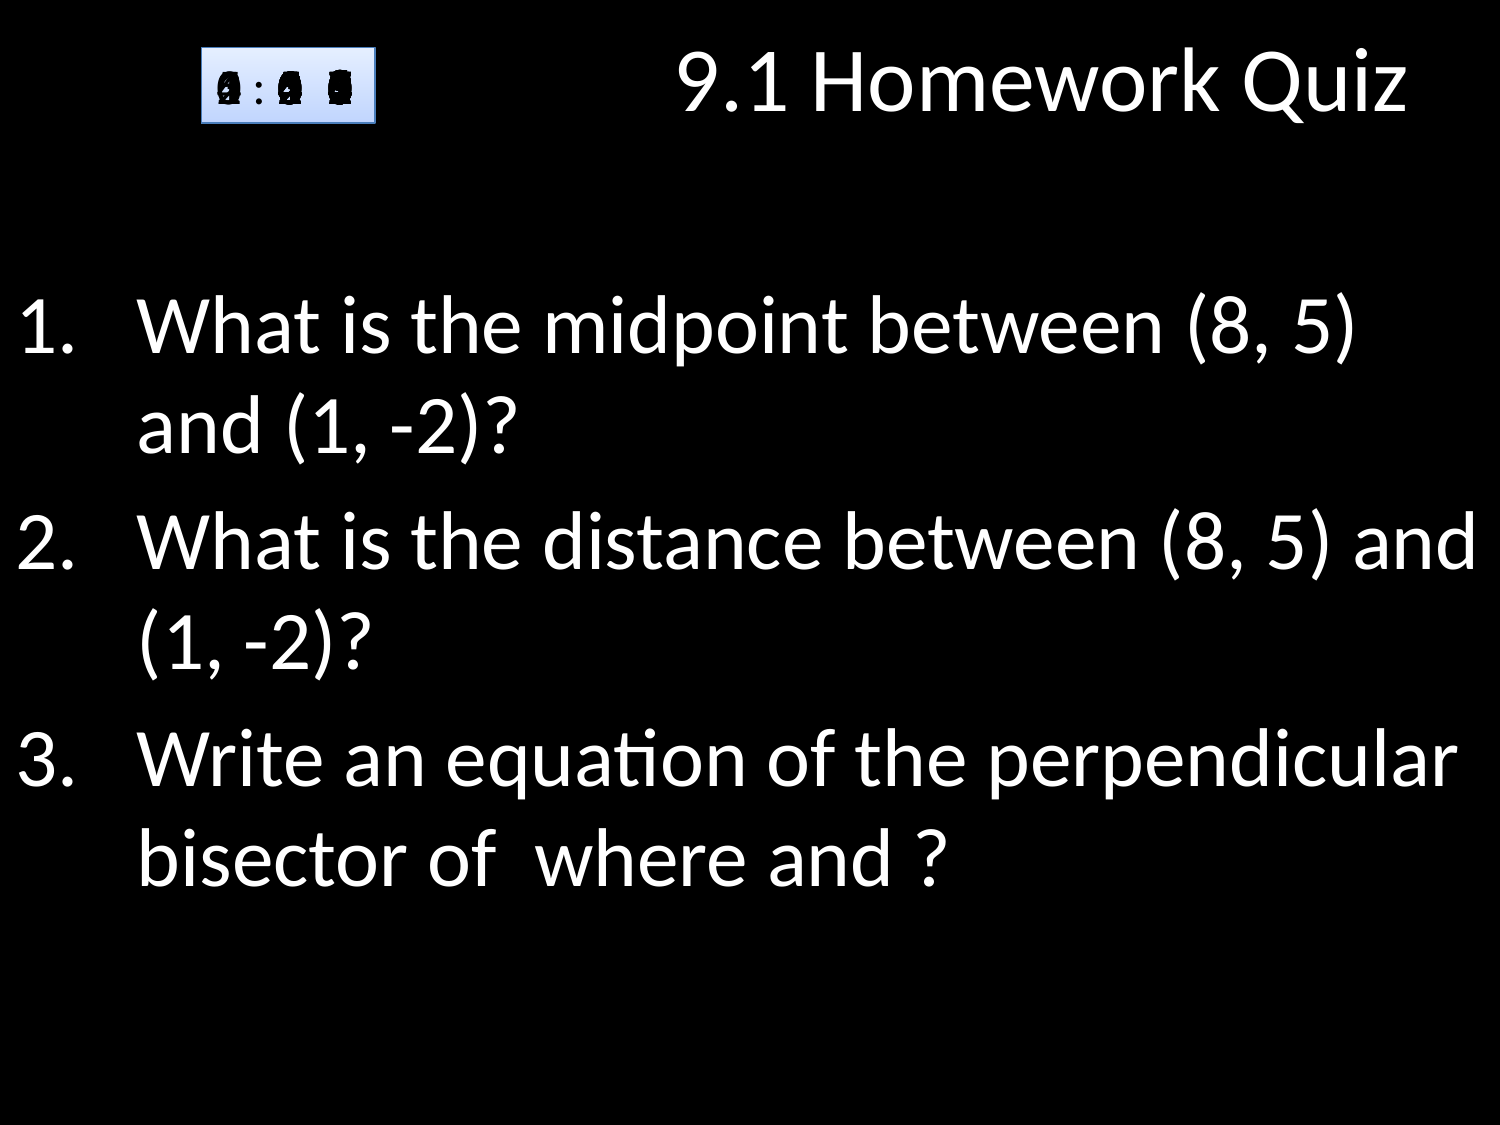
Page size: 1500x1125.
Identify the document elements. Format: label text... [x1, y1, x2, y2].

text_box [201, 47, 376, 124]
text_box 9 [312, 47, 363, 123]
title 9.1 Homework Quiz [75, 0, 1425, 150]
text_box 0 [262, 47, 312, 123]
text_box 0 [201, 47, 252, 123]
text_box : [252, 47, 262, 123]
